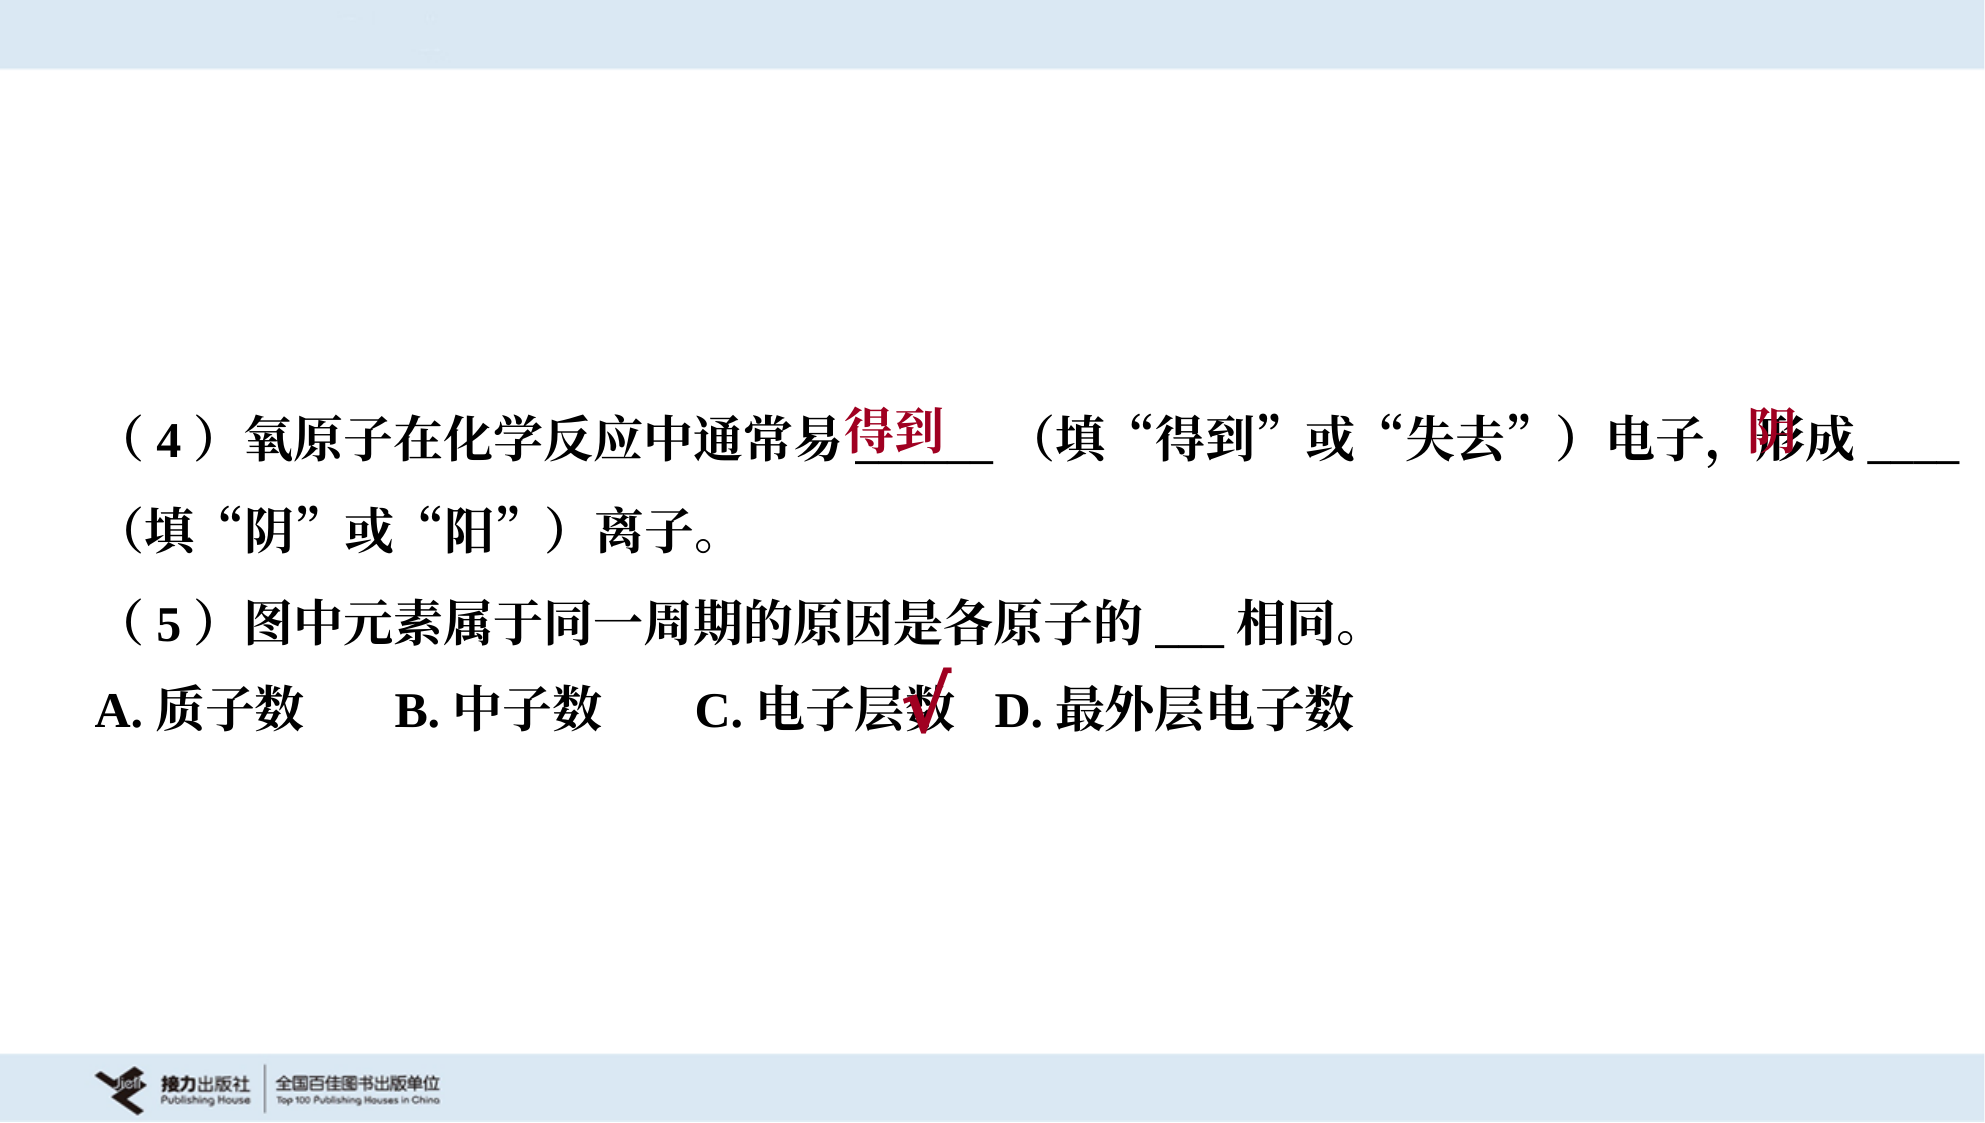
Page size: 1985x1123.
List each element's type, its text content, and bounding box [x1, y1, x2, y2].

picture [0, 0, 1985, 1122]
text_box （5）图中元素属于同一周期的原因是各原子的___相同。 [94, 564, 1892, 649]
text_box 得到 [825, 371, 963, 460]
text_box A.质子数 B.中子数 C.电子层数 D.最外层电子数 [94, 649, 1892, 738]
text_box 阴 [1729, 371, 1816, 460]
text_box √ [900, 655, 953, 748]
text_box （4）氧原子在化学反应中通常易______（填“得到”或“失去”）电子，形成____ （填“阴”或“阳”）离子。 [94, 376, 1892, 560]
